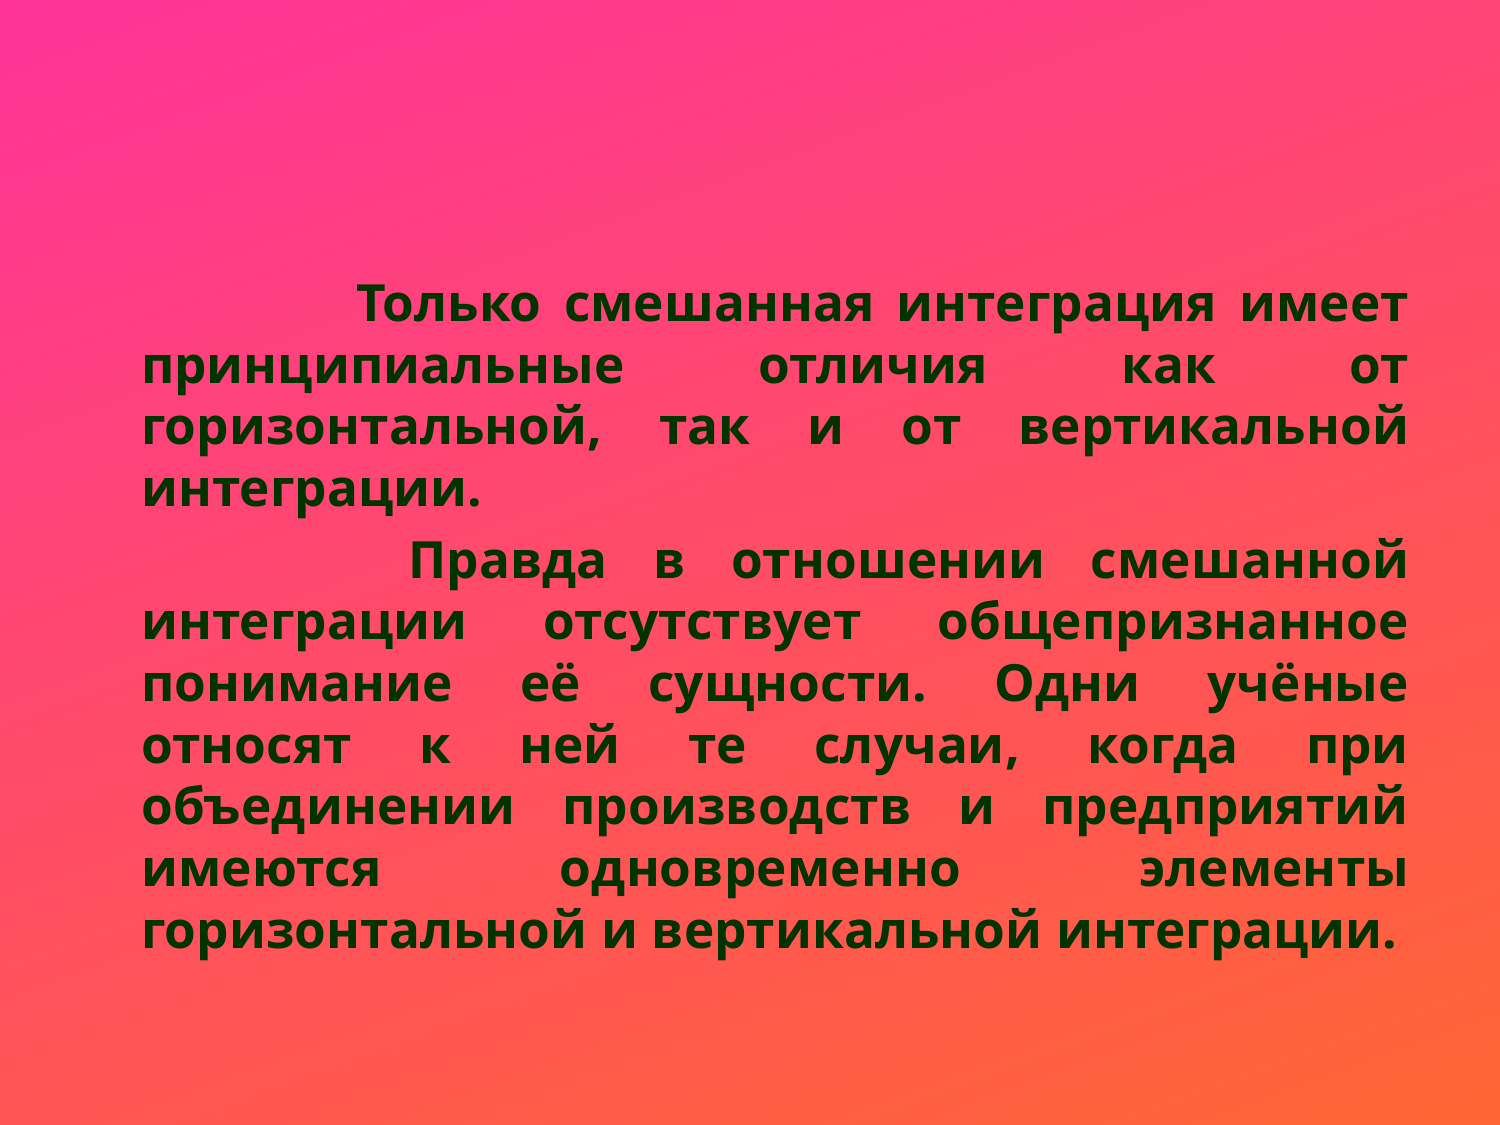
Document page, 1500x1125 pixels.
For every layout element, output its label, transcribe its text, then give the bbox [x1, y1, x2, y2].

list Только смешанная интеграция имеет принципиальные отличия как от горизонтальной, так и от вертикальной интеграции. Правда в отношении смешанной интеграции отсутствует общепризнанное понимание её сущности. Одни учёные относят к ней те случаи, когда при объединении производств и предприятий имеются одновременно элементы горизонтальной и вертикальной интеграции. [75, 262, 1425, 1005]
